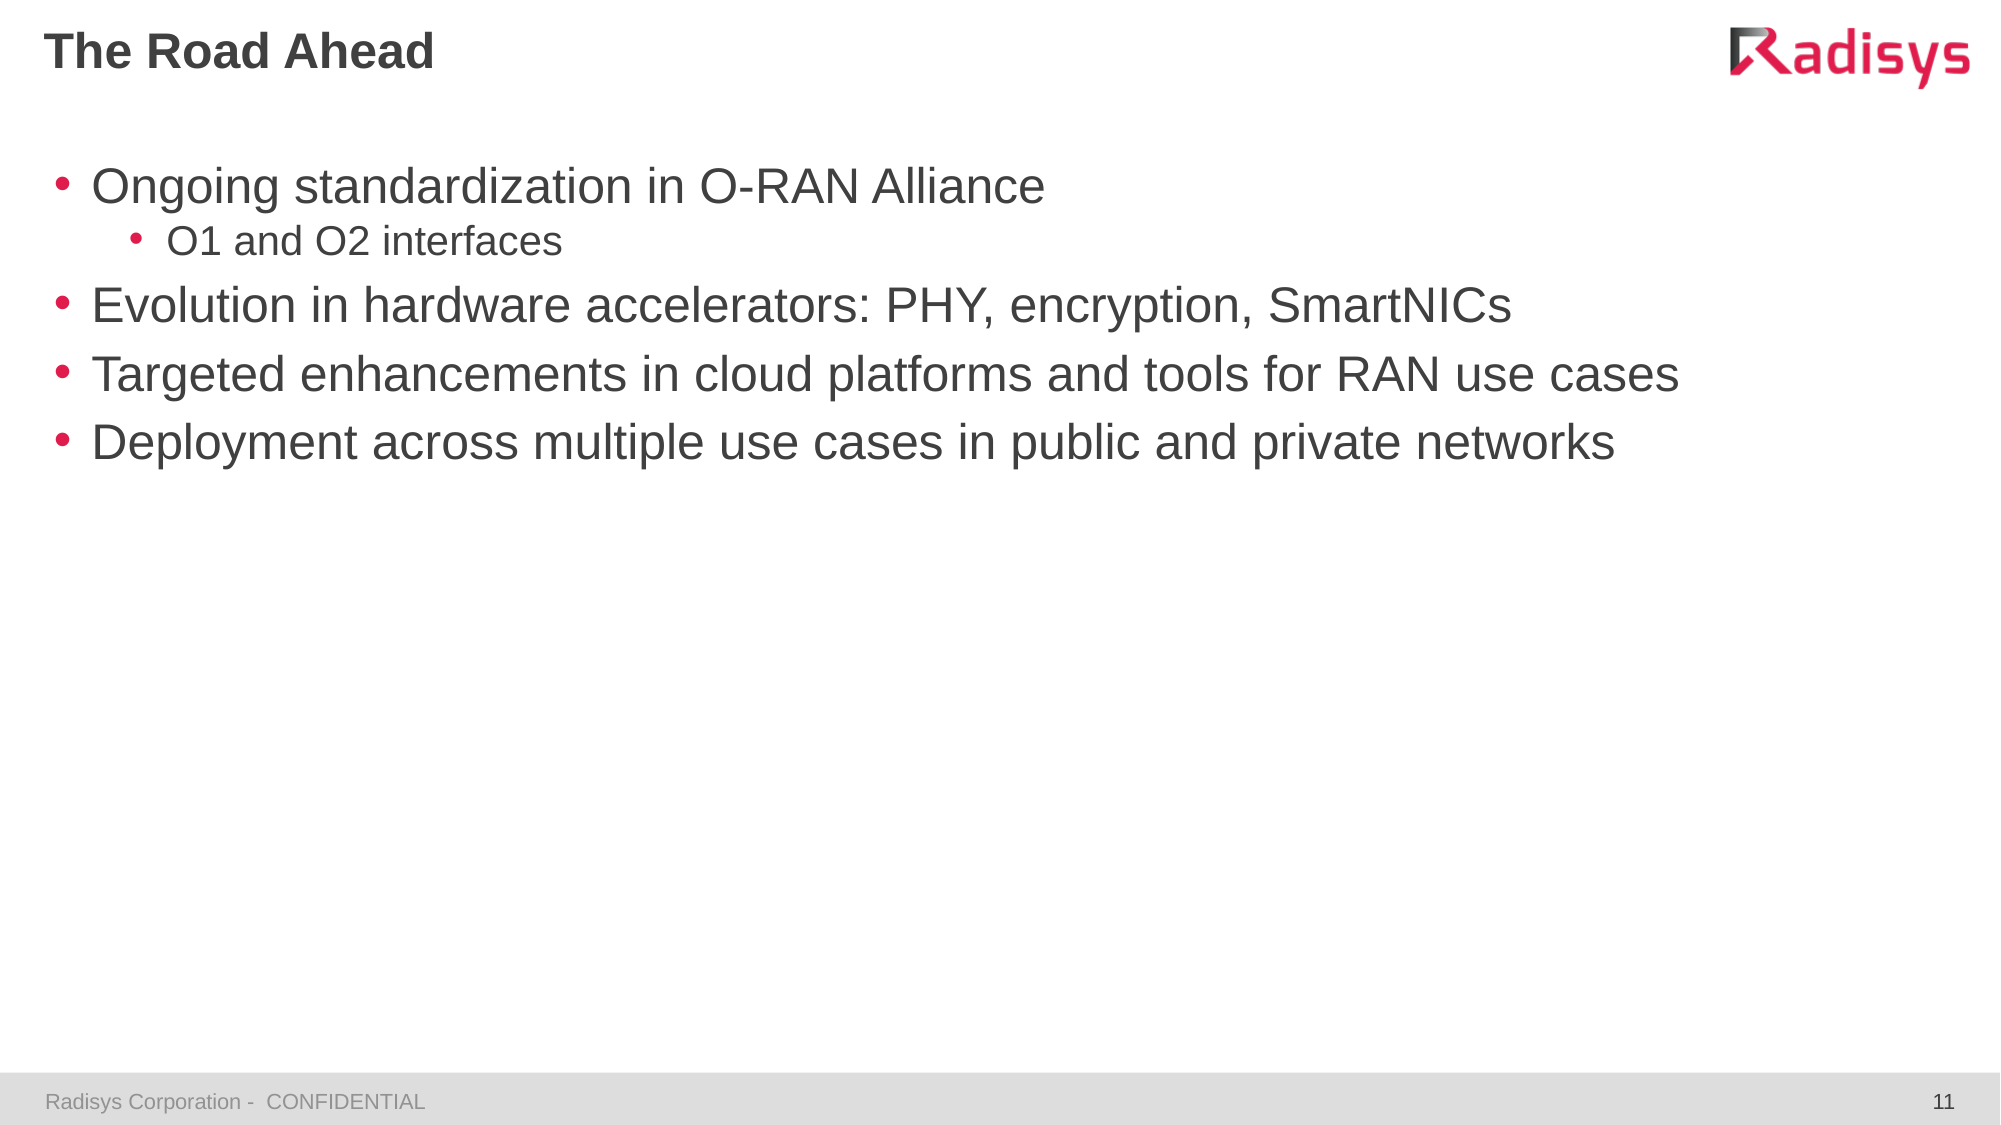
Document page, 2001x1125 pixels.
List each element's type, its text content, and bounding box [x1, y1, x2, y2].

footer Radisys Corporation - CONFIDENTIAL [0, 1070, 750, 1125]
title The Road Ahead [0, 0, 1696, 105]
picture [1728, 25, 1972, 91]
text_box Ongoing standardization in O-RAN Alliance O1 and O2 interfaces Evolution in hardware accelerators: PHY, encryption, SmartNICs Targeted enhancements in cloud platforms and tools for RAN use cases Deployment across multiple use cases in public and private networks [39, 157, 1925, 1028]
